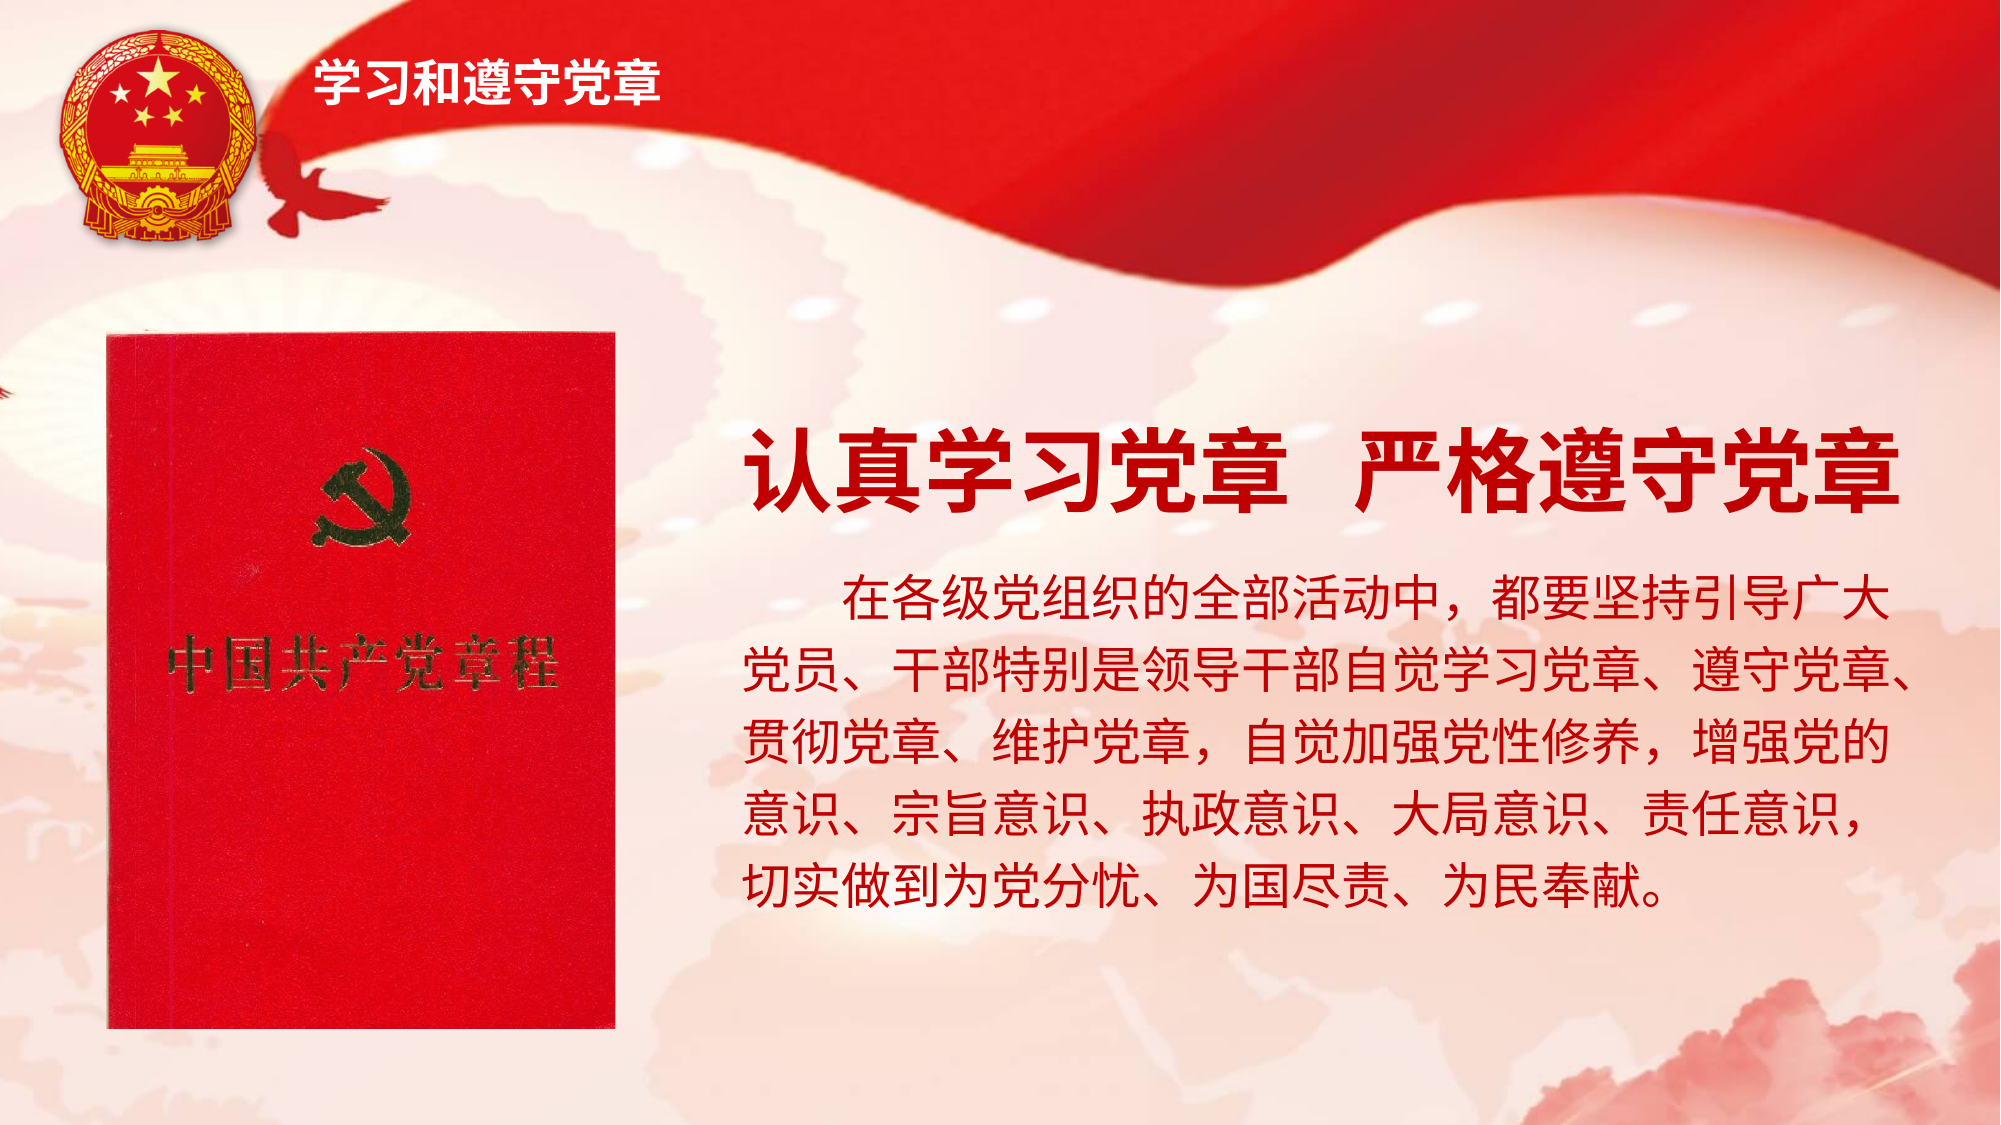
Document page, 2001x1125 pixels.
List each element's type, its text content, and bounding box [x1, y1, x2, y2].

text_box 在各级党组织的全部活动中，都要坚持引导广大党员、干部特别是领导干部自觉学习党章、遵守党章、贯彻党章、维护党章，自觉加强党性修养，增强党的意识、宗旨意识、执政意识、大局意识、责任意识，切实做到为党分忧、为国尽责、为民奉献。 [726, 547, 1940, 923]
picture [0, 0, 2000, 1125]
text_box 学习和遵守党章 [297, 44, 1633, 120]
text_box 认真学习党章 严格遵守党章 [726, 351, 1940, 532]
